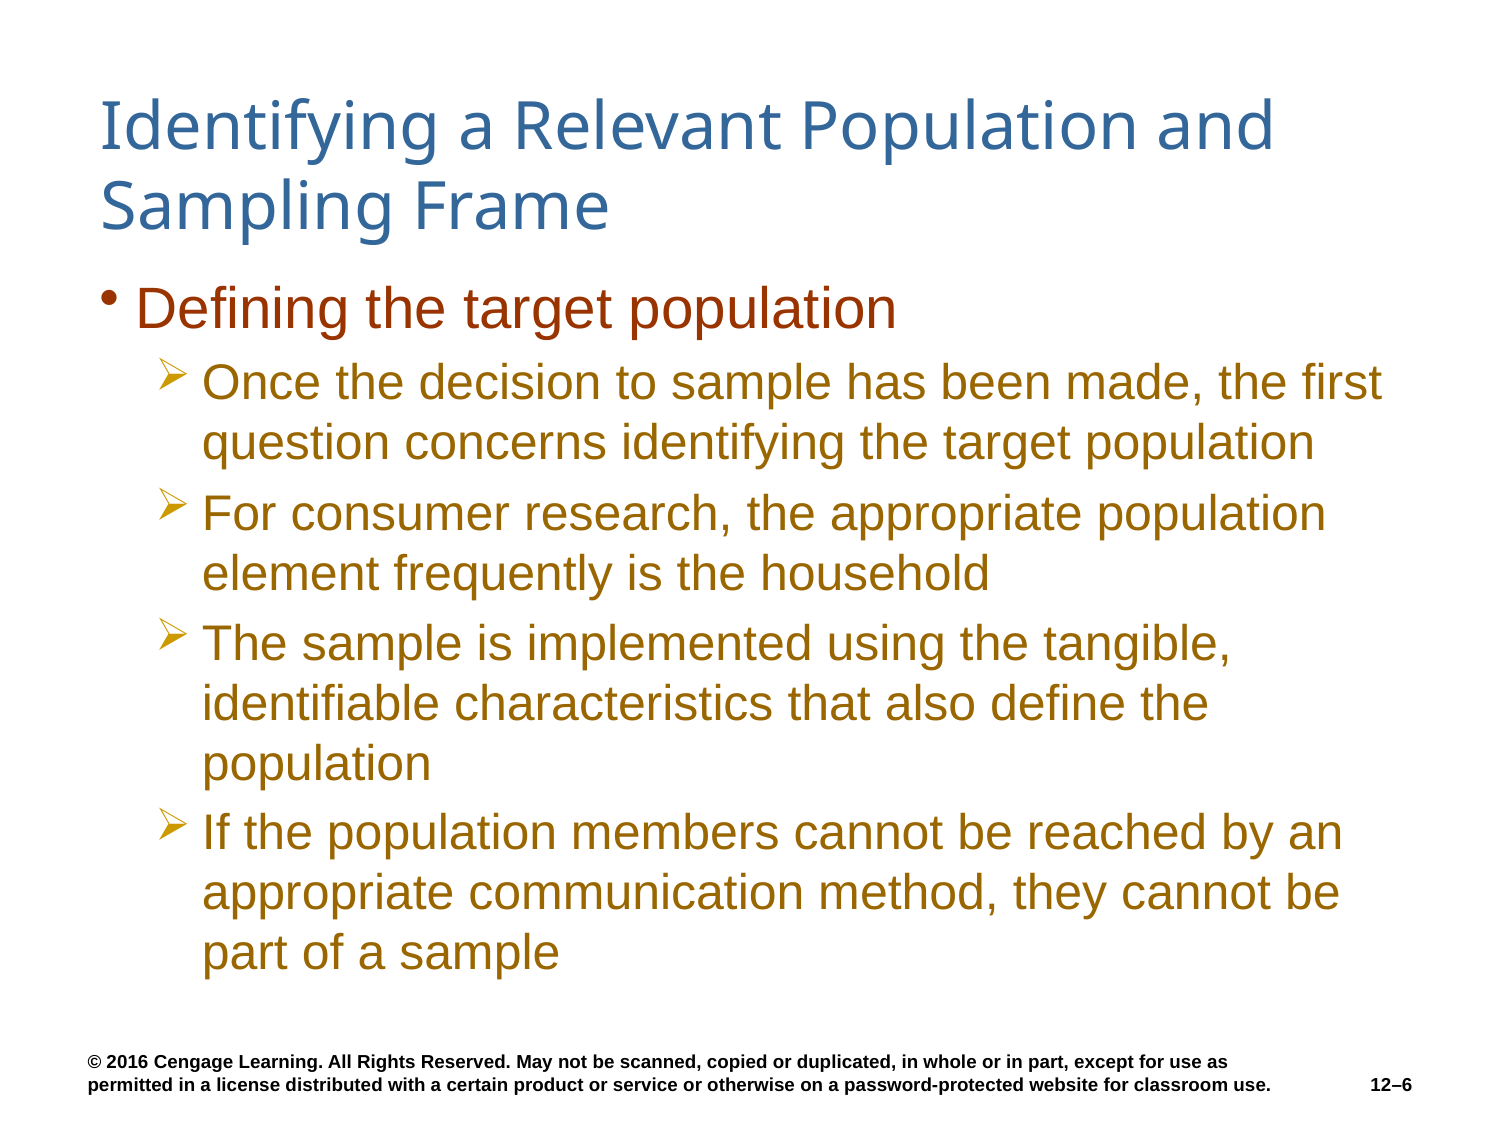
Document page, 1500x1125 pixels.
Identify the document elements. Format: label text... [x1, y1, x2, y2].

slide_number 12–6 [1050, 1041, 1413, 1103]
list Defining the target population Once the decision to sample has been made, the first question concerns identifying the target population For consumer research, the appropriate population element frequently is the household The sample is implemented using the tangible, identifiable characteristics that also define the population If the population members cannot be reached by an appropriate communication method, they cannot be part of a sample [84, 262, 1414, 1013]
title Identifying a Relevant Population and Sampling Frame [85, 75, 1411, 171]
footer © 2016 Cengage Learning. All Rights Reserved. May not be scanned, copied or duplicated, in whole or in part, except for use as permitted in a license distributed with a certain product or service or otherwise on a password-protected website for classroom use. [87, 1057, 1050, 1103]
